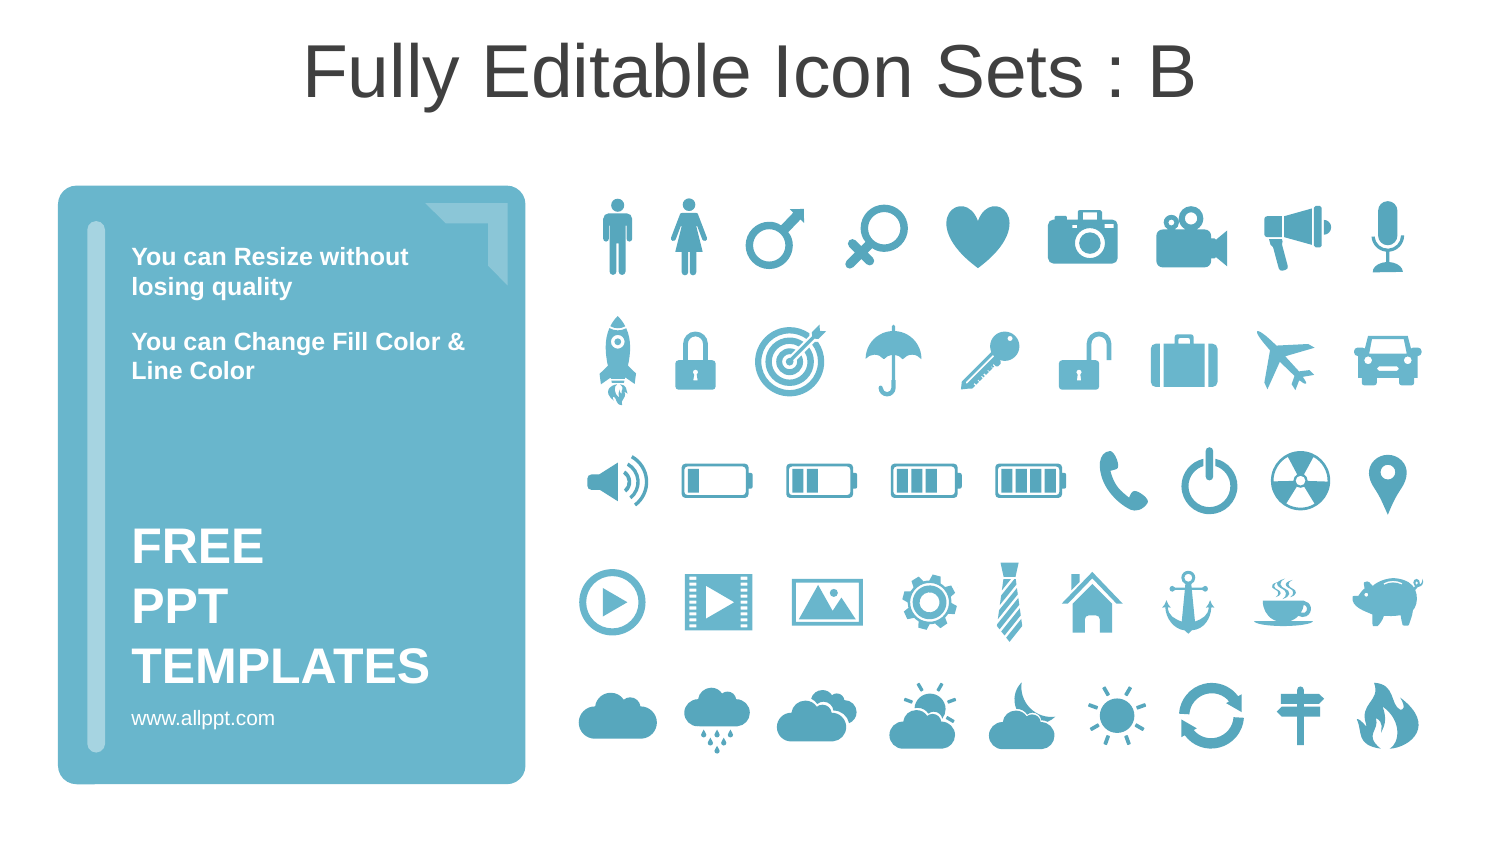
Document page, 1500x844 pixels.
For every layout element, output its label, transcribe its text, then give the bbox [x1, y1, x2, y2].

text_box [585, 460, 620, 504]
text_box [843, 202, 910, 271]
text_box [774, 687, 859, 744]
text_box [1254, 329, 1317, 393]
text_box [601, 196, 635, 277]
text_box [682, 685, 752, 756]
text_box FREE PPT TEMPLATES [116, 505, 483, 701]
text_box [1086, 684, 1149, 747]
list Fully Editable Icon Sets : B [0, 20, 1500, 115]
text_box [1369, 199, 1407, 275]
text_box www.allppt.com [116, 701, 483, 737]
text_box [863, 322, 924, 399]
text_box [683, 572, 755, 633]
text_box [887, 680, 959, 751]
text_box [1262, 203, 1334, 273]
text_box [679, 461, 755, 500]
text_box [1350, 576, 1426, 629]
text_box [944, 204, 1012, 270]
text_box [1274, 684, 1327, 748]
text_box [1097, 448, 1150, 513]
text_box [900, 572, 960, 632]
text_box [958, 329, 1022, 392]
text_box [1179, 445, 1240, 517]
text_box [669, 196, 709, 278]
text_box [597, 313, 639, 408]
text_box [1354, 680, 1421, 751]
text_box [1154, 204, 1230, 270]
text_box [986, 680, 1058, 752]
text_box [790, 577, 865, 628]
text_box [621, 453, 651, 509]
text_box [752, 322, 829, 399]
text_box [1366, 452, 1409, 517]
text_box [1059, 569, 1125, 635]
text_box [1148, 332, 1220, 390]
text_box [743, 206, 807, 272]
text_box [577, 567, 648, 638]
text_box [1045, 207, 1120, 266]
text_box [1268, 448, 1333, 513]
text_box [784, 461, 860, 500]
text_box [888, 461, 964, 500]
text_box [1176, 680, 1247, 751]
text_box [994, 560, 1025, 644]
text_box You can Change Fill Color & Line Color [116, 317, 483, 393]
text_box [1160, 568, 1217, 636]
text_box [1056, 329, 1114, 392]
text_box [1252, 576, 1315, 629]
text_box You can Resize without losing quality [116, 233, 483, 309]
text_box [993, 461, 1069, 500]
text_box [576, 690, 659, 741]
text_box [673, 329, 718, 392]
text_box [1351, 333, 1424, 388]
